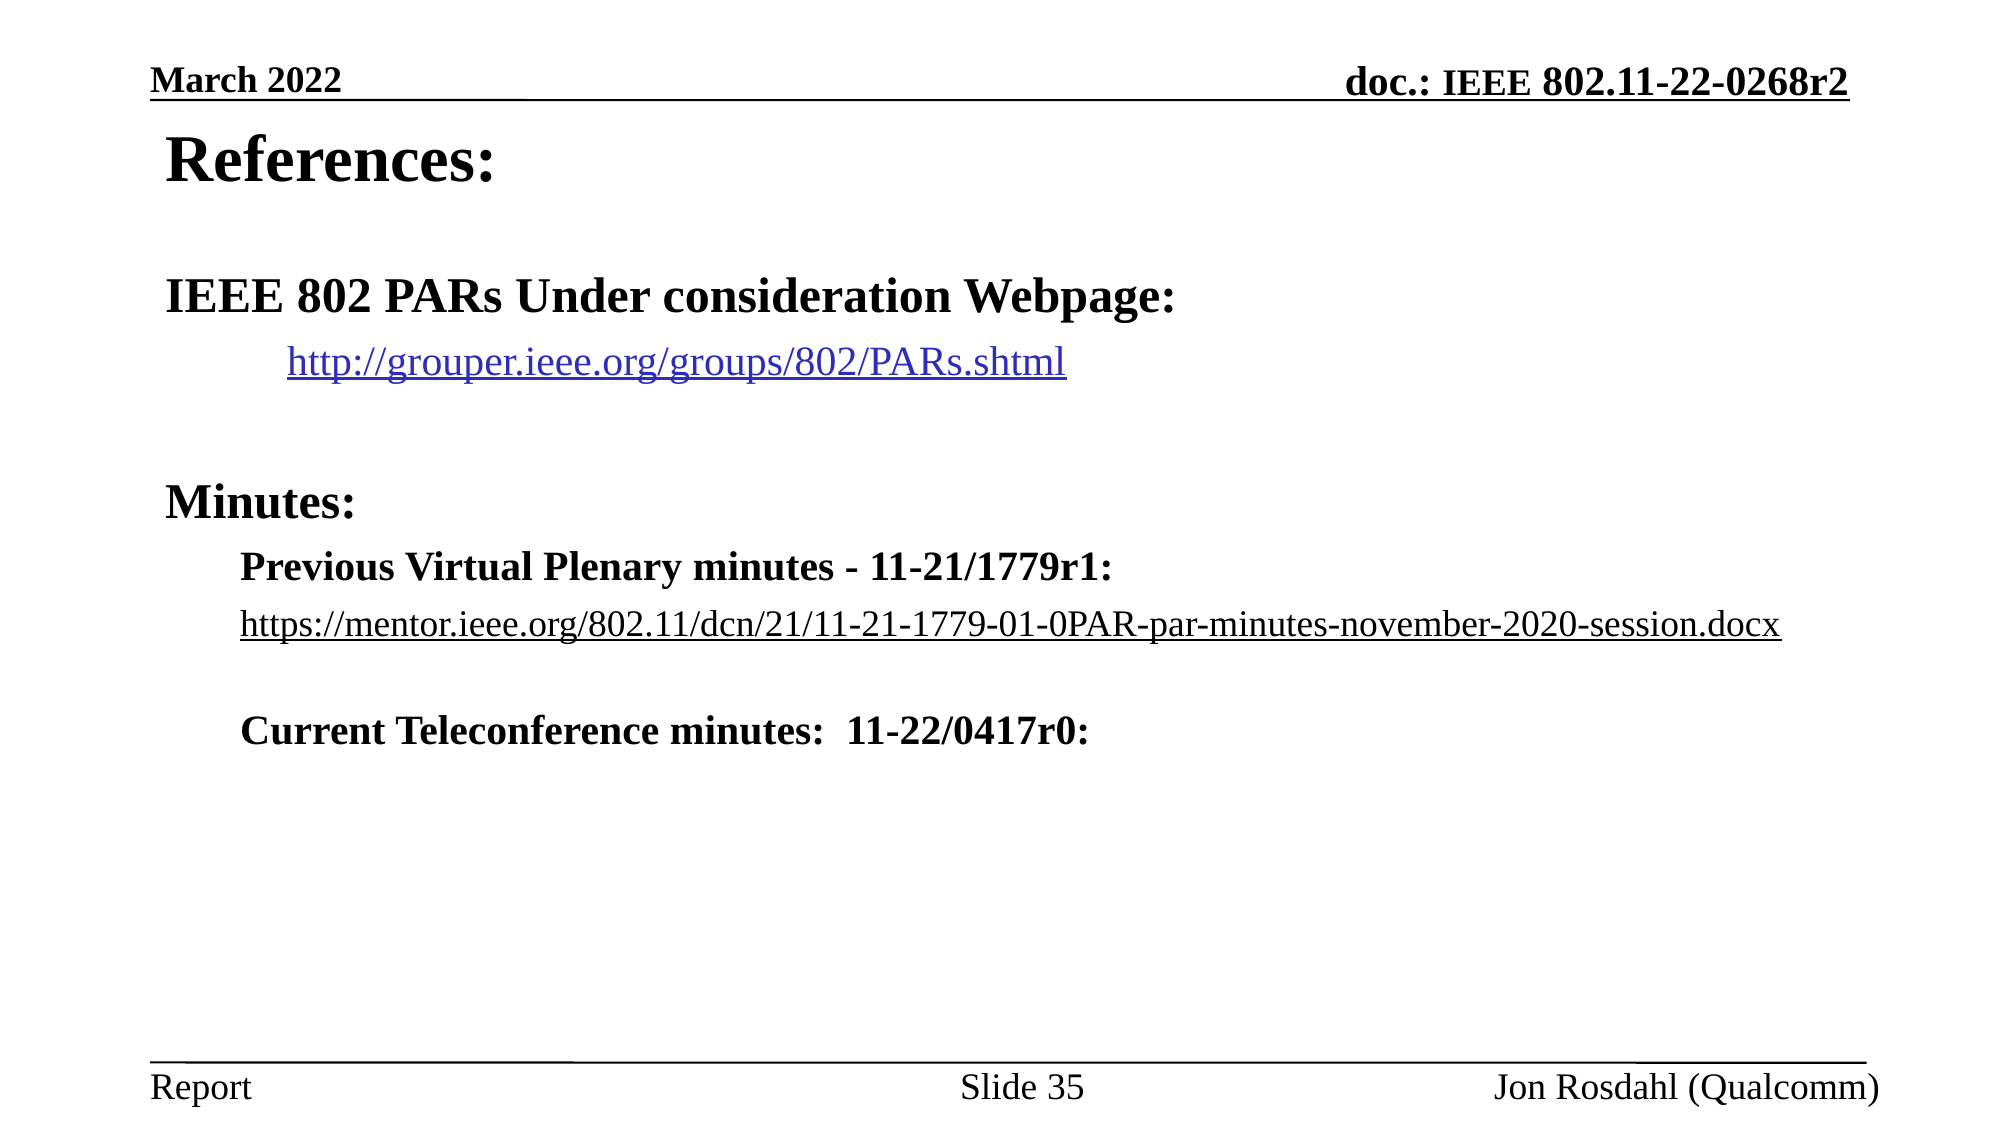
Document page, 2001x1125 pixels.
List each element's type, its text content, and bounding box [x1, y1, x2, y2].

footer Jon Rosdahl (Qualcomm) [1436, 1061, 1881, 1108]
title References: [149, 112, 1850, 197]
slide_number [149, 49, 431, 100]
list IEEE 802 PARs Under consideration Webpage: http://grouper.ieee.org/groups/802/PARs.shtml Minutes: Previous Virtual Plenary minutes - 11-21/1779r1: https://mentor.ieee.org/802.11/dcn/21/11-21-1779-01-0PAR-par-minutes-november-2020-session.docx Current Teleconference minutes: 11-22/0417r0: [149, 255, 1881, 1000]
slide_number Slide 35 [950, 1061, 1095, 1125]
